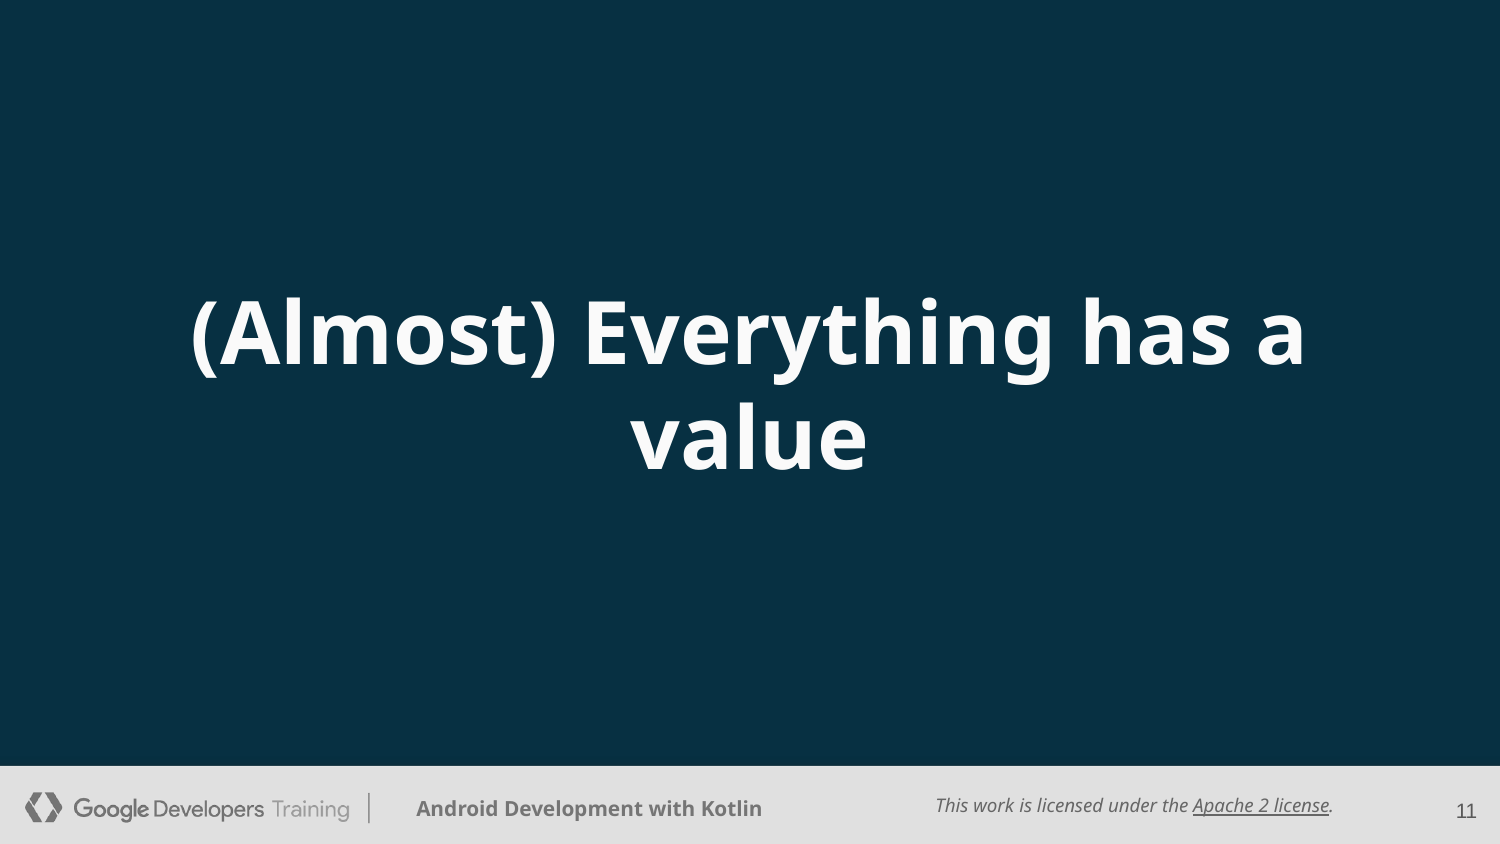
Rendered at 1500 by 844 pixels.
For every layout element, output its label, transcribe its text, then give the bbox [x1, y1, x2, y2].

picture [0, 0, 1500, 844]
title (Almost) Everything has a value [51, 0, 1449, 765]
slide_number ‹#› [1402, 777, 1493, 842]
